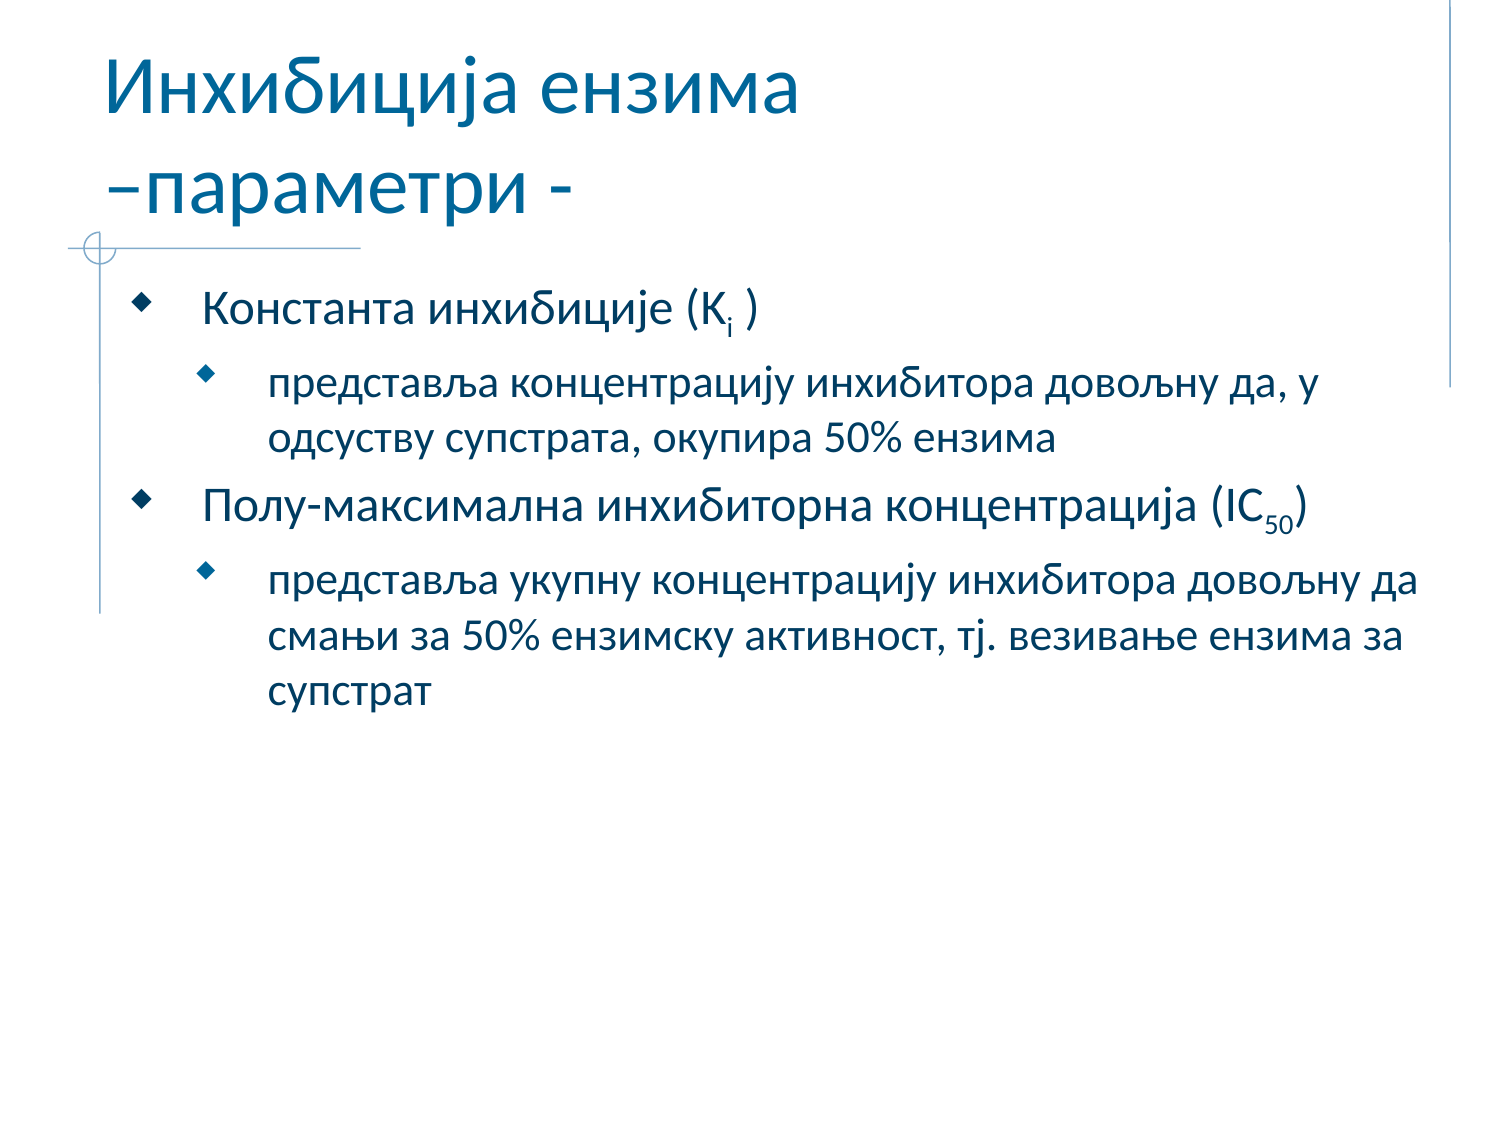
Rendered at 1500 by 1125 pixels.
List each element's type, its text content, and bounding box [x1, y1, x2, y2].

list Константа инхибиције (Ki ) представља концентрацију инхибитора довољну да, у одсуству супстрата, окупира 50% ензима Полу-максимална инхибиторна концентрација (IC50) представља укупну концентрацију инхибитора довољну да смањи за 50% ензимску активност, тј. везивање ензима за супстрат [111, 266, 1436, 1024]
title Инхибиција ензима –параметри - [88, 49, 1436, 238]
